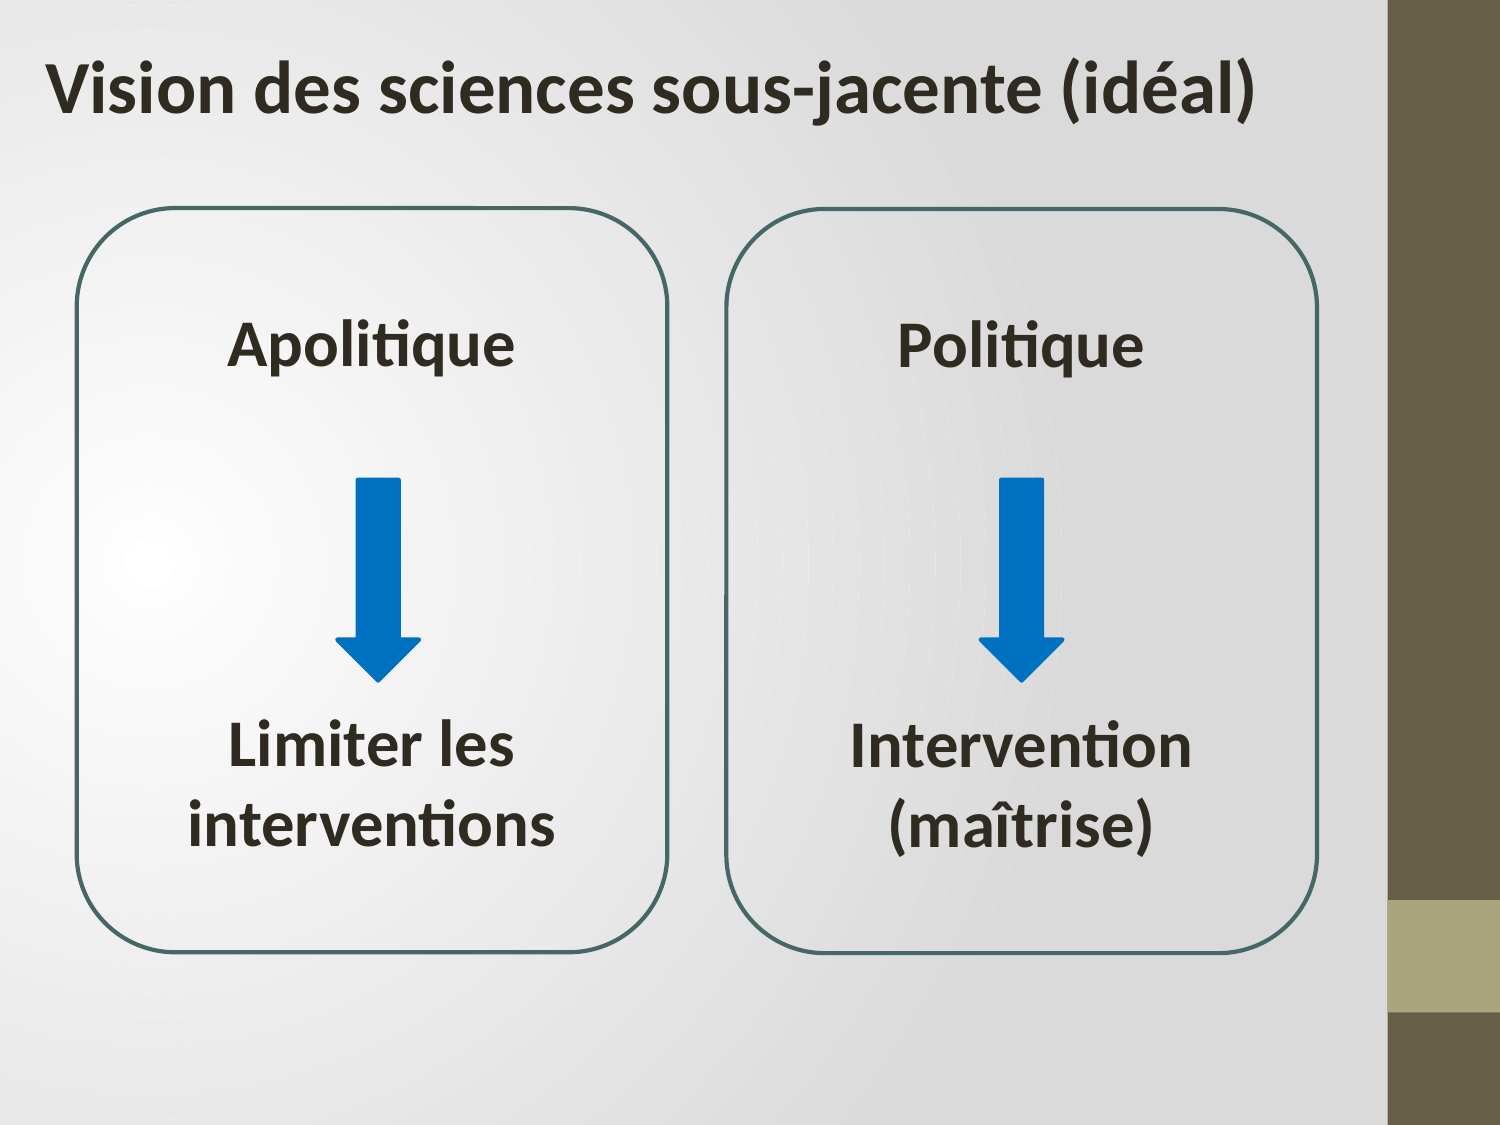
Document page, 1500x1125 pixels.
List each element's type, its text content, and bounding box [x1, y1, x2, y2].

text_box Vision des sciences sous-jacente (idéal) [30, 30, 1275, 136]
text_box [335, 477, 422, 683]
text_box Politique Intervention (maîtrise) [724, 206, 1320, 956]
text_box [978, 477, 1065, 683]
text_box Apolitique Limiter les interventions [74, 205, 670, 955]
